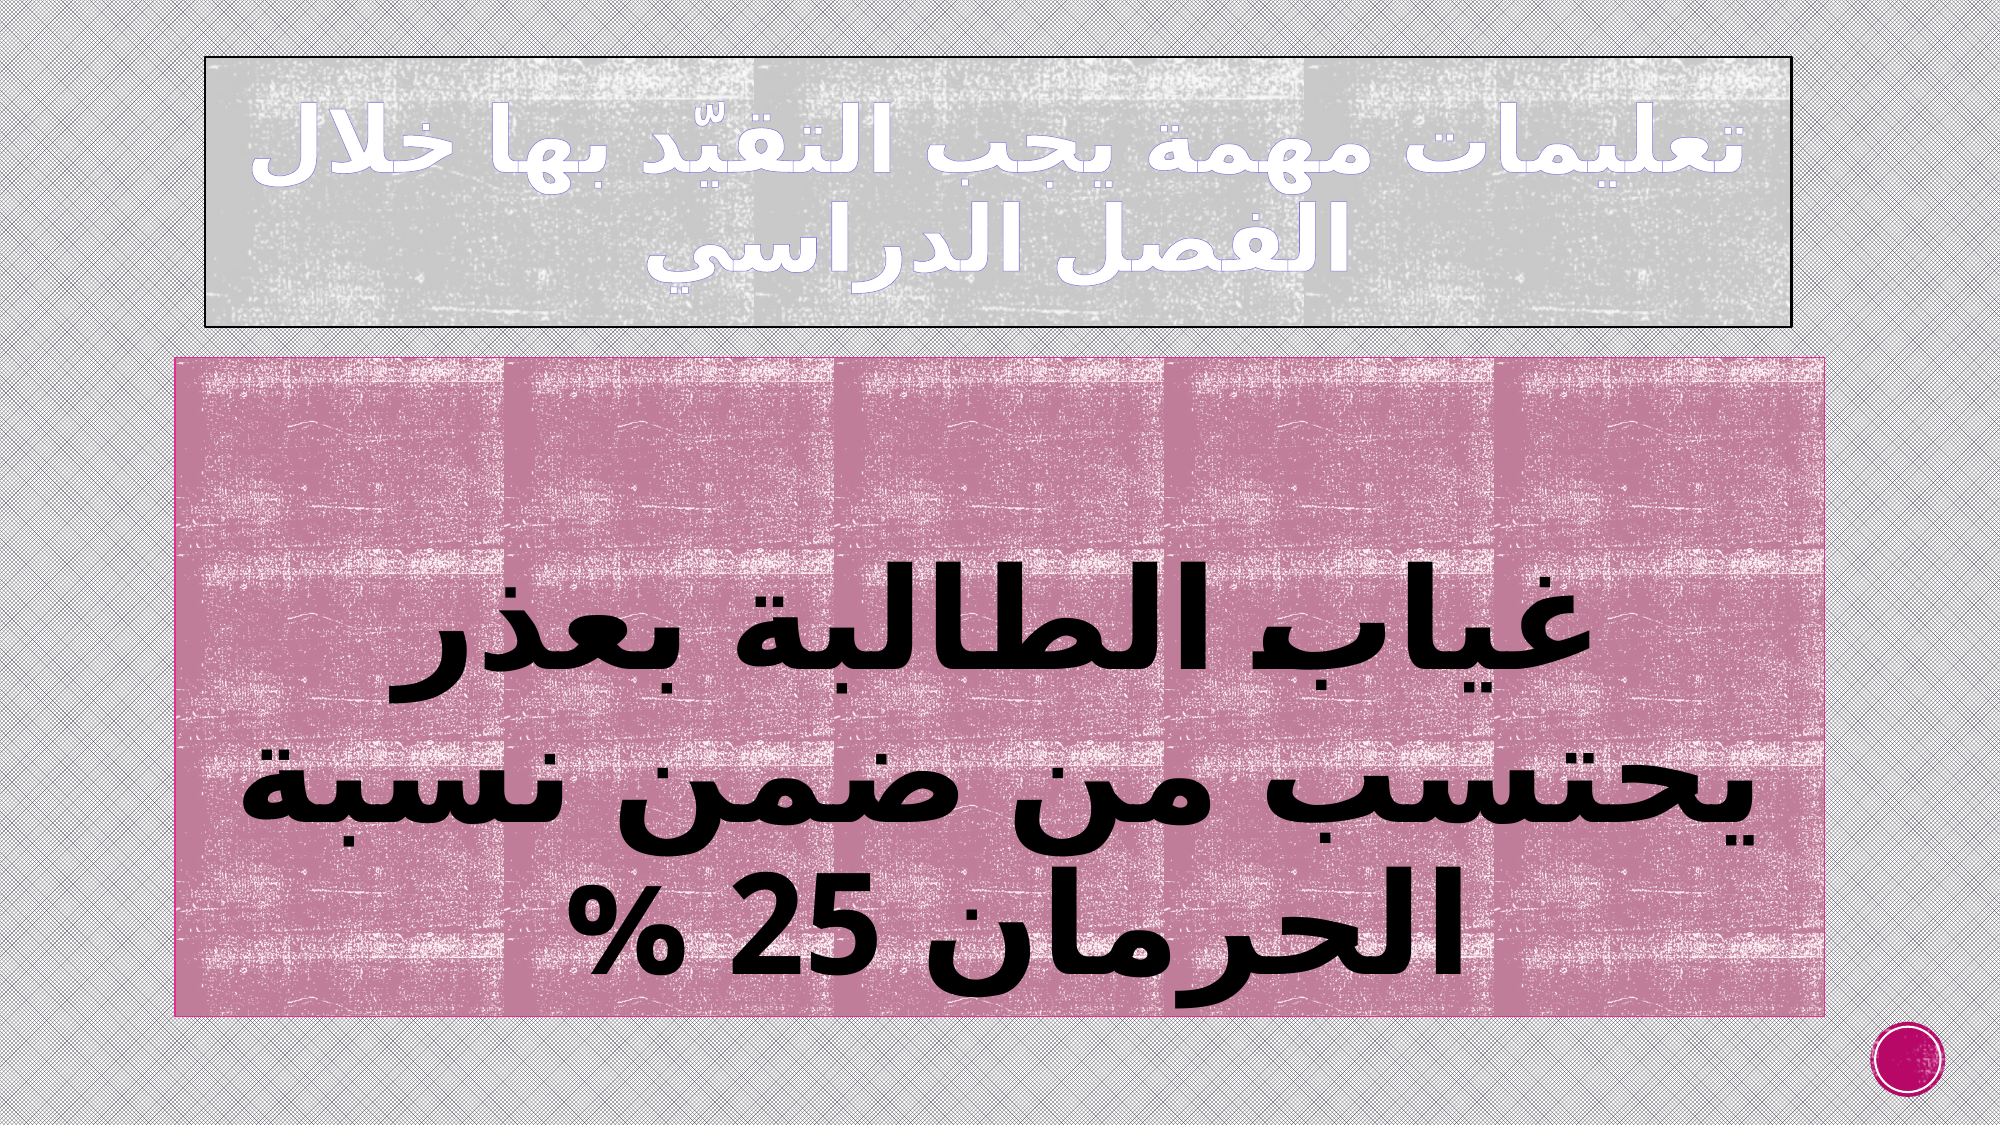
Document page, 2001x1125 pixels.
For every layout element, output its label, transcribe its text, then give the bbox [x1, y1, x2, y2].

title تعليمات مهمة يجب التقيّد بها خلال الفصل الدراسي [204, 56, 1793, 328]
list غياب الطالبة بعذر يحتسب من ضمن نسبة الحرمان 25 % [174, 357, 1825, 1017]
